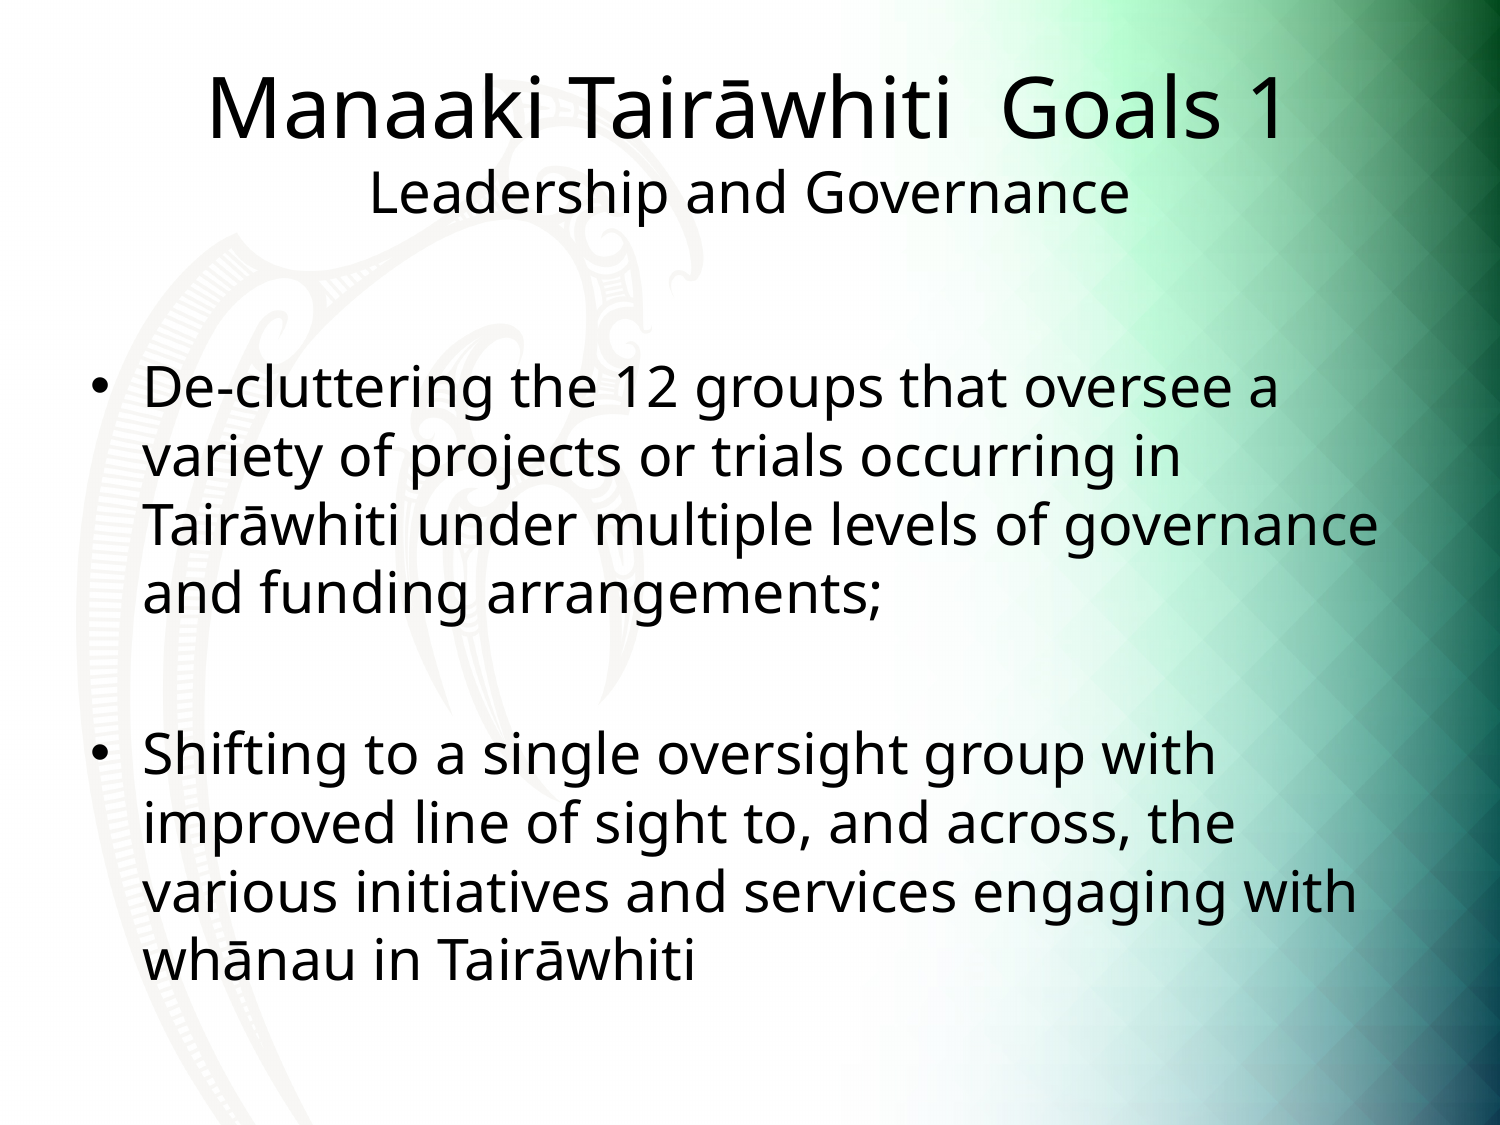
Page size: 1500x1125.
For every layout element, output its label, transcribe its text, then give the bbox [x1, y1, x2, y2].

list De-cluttering the 12 groups that oversee a variety of projects or trials occurring in Tairāwhiti under multiple levels of governance and funding arrangements; Shifting to a single oversight group with improved line of sight to, and across, the various initiatives and services engaging with whānau in Tairāwhiti [75, 262, 1425, 1005]
picture [0, 0, 1500, 1125]
title Manaaki Tairāwhiti Goals 1 Leadership and Governance [75, 45, 1425, 233]
